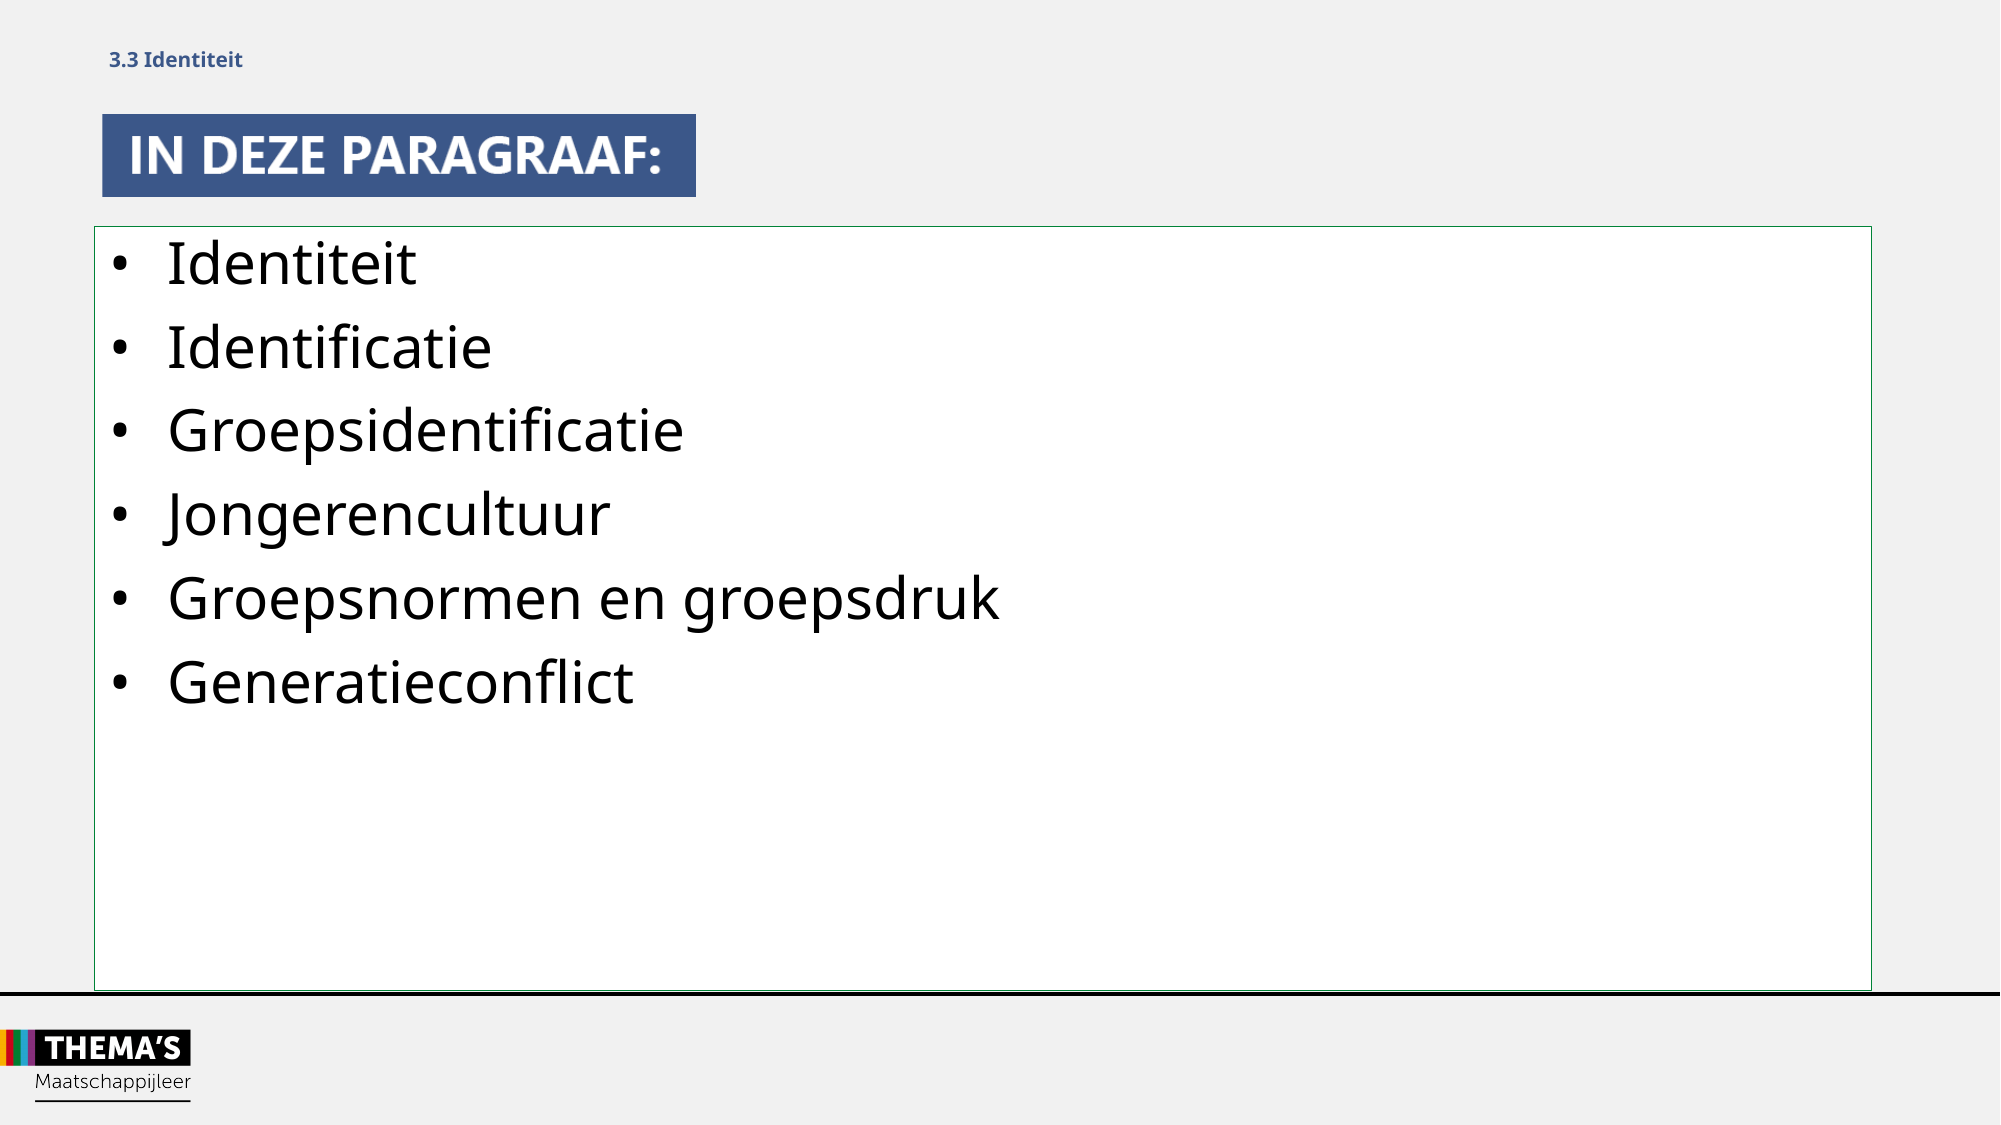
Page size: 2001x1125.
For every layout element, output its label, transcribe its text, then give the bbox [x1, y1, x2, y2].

list • Identiteit • Identificatie • Groepsidentificatie • Jongerencultuur • Groepsnormen en groepsdruk • Generatieconflict [94, 226, 1872, 991]
picture [0, 993, 203, 1125]
list 3.3 Identiteit [94, 33, 941, 88]
